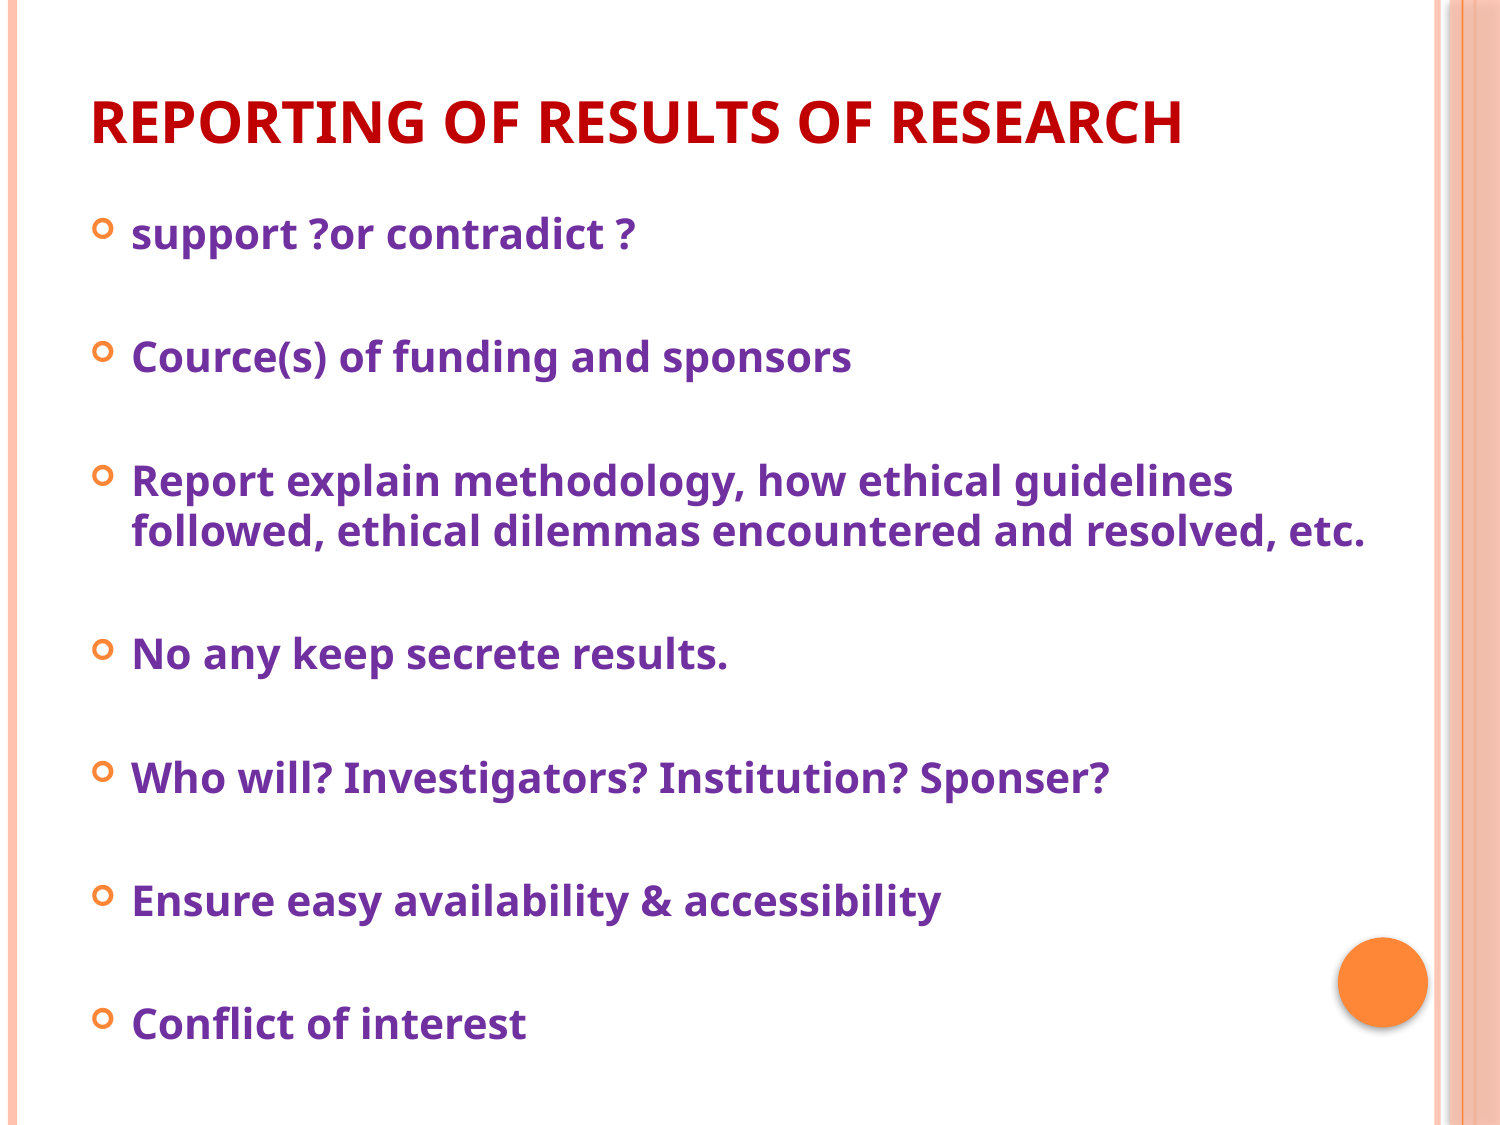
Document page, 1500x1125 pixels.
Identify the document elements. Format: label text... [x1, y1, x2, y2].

list support ?or contradict ? Cource(s) of funding and sponsors Report explain methodology, how ethical guidelines followed, ethical dilemmas encountered and resolved, etc. No any keep secrete results. Who will? Investigators? Institution? Sponser? Ensure easy availability & accessibility Conflict of interest [75, 200, 1463, 1062]
title Reporting of results of research [75, 45, 1300, 200]
